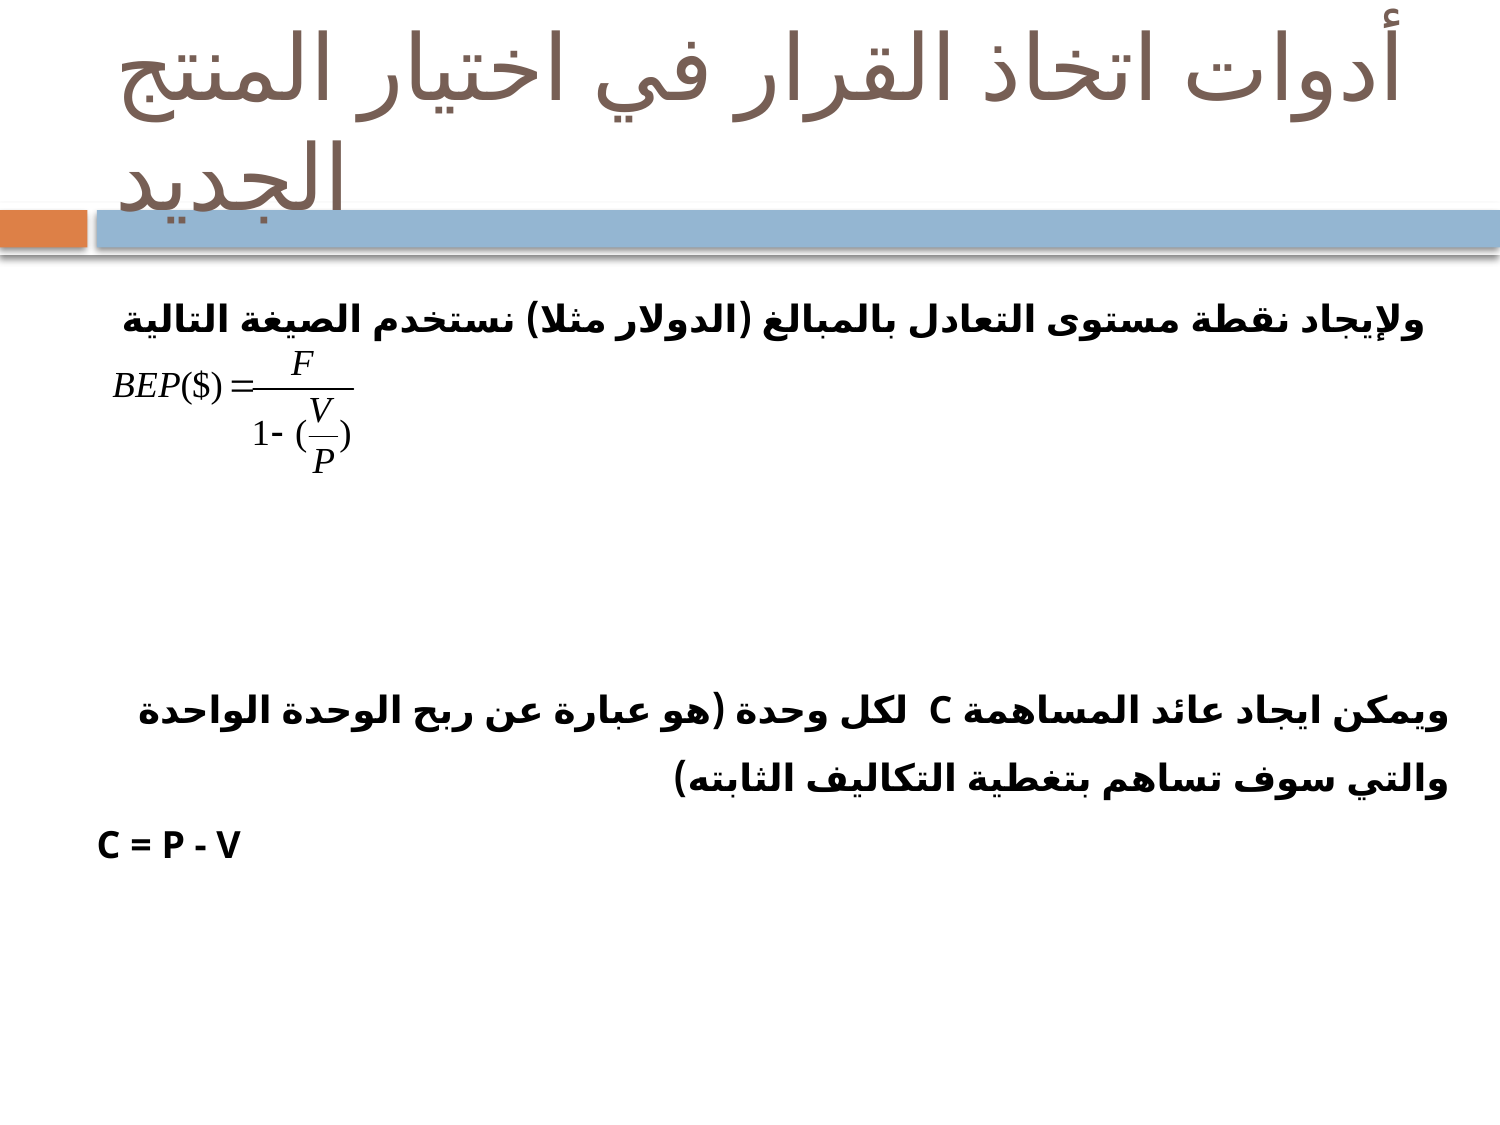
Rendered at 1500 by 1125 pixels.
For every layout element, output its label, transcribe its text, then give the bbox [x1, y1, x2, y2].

text_box ولإيجاد نقطة مستوى التعادل بالمبالغ (الدولار مثلا) نستخدم الصيغة التالية [58, 264, 1442, 415]
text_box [105, 339, 374, 481]
title أدوات اتخاذ القرار في اختيار المنتج الجديد [100, 49, 1438, 95]
title أدوات اتخاذ القرار في اختيار المنتج الجديد [100, 96, 1438, 200]
title أدوات اتخاذ القرار في اختيار المنتج الجديد [100, 37, 1438, 48]
text_box ويمكن ايجاد عائد المساهمة C لكل وحدة (هو عبارة عن ربح الوحدة الواحدة والتي سوف تساهم بتغطية التكاليف الثابته) C = P - V [81, 656, 1465, 874]
